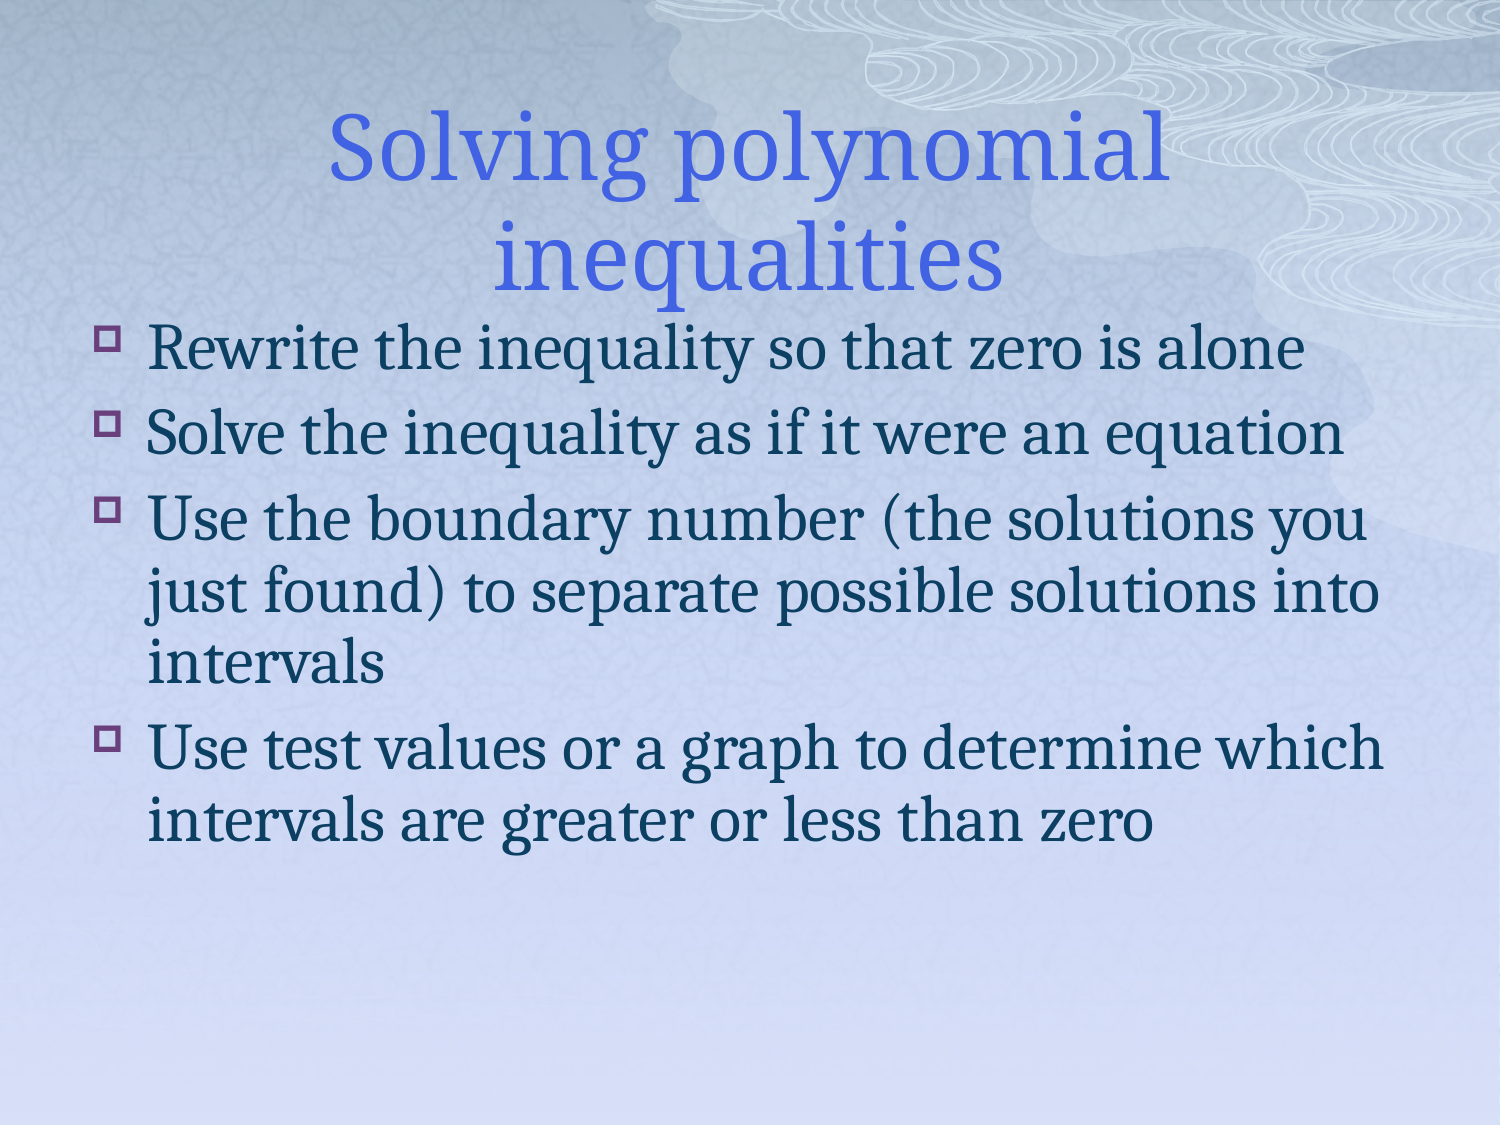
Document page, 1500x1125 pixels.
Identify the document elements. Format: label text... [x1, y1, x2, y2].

list Rewrite the inequality so that zero is alone Solve the inequality as if it were an equation Use the boundary number (the solutions you just found) to separate possible solutions into intervals Use test values or a graph to determine which intervals are greater or less than zero [76, 304, 1430, 1032]
title Solving polynomial inequalities [75, 105, 1425, 293]
